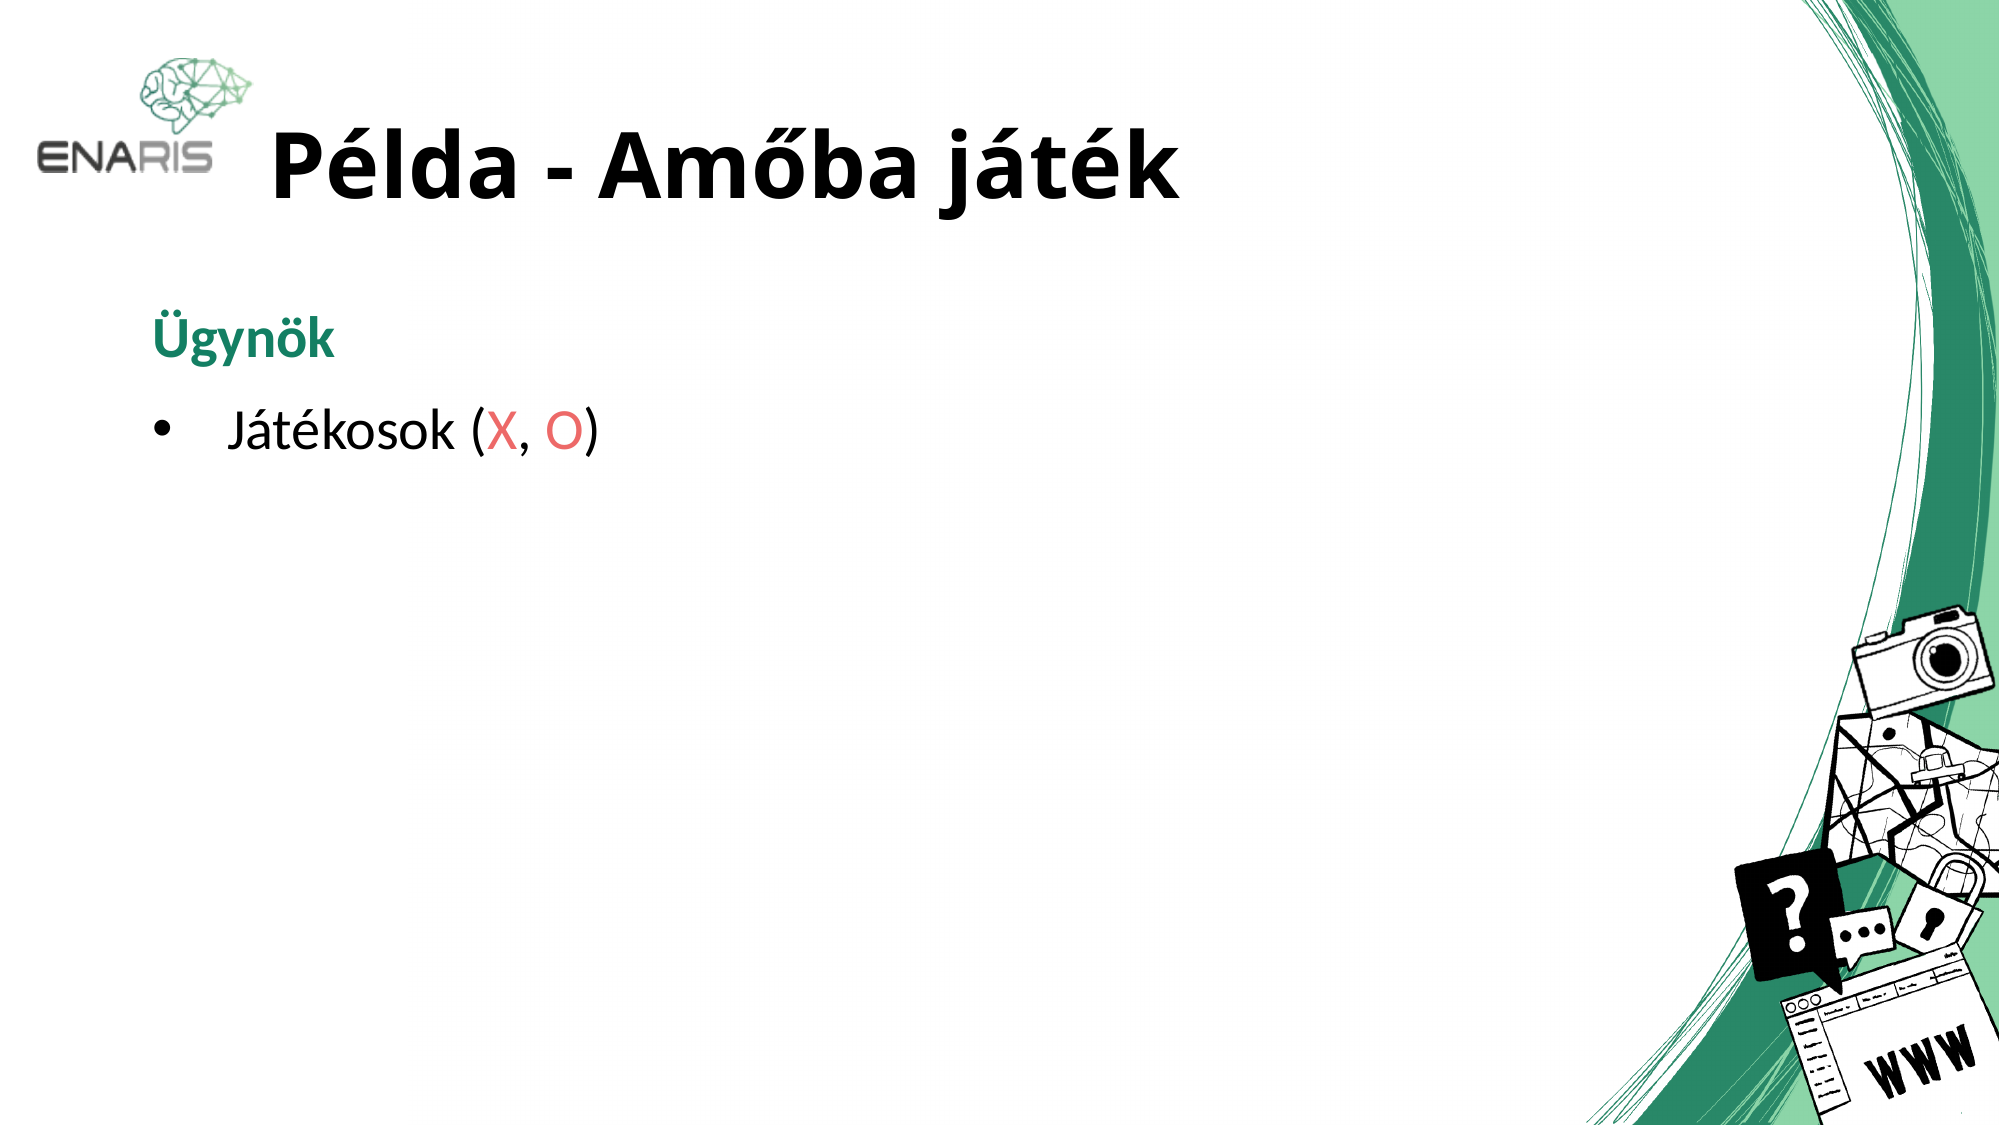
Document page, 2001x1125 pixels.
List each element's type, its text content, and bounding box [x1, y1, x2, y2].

text_box Ügynök Játékosok (X, O) [137, 299, 702, 1014]
picture [37, 58, 254, 173]
text_box Példa - Amőba játék [253, 59, 1863, 278]
picture [408, 0, 1999, 1125]
